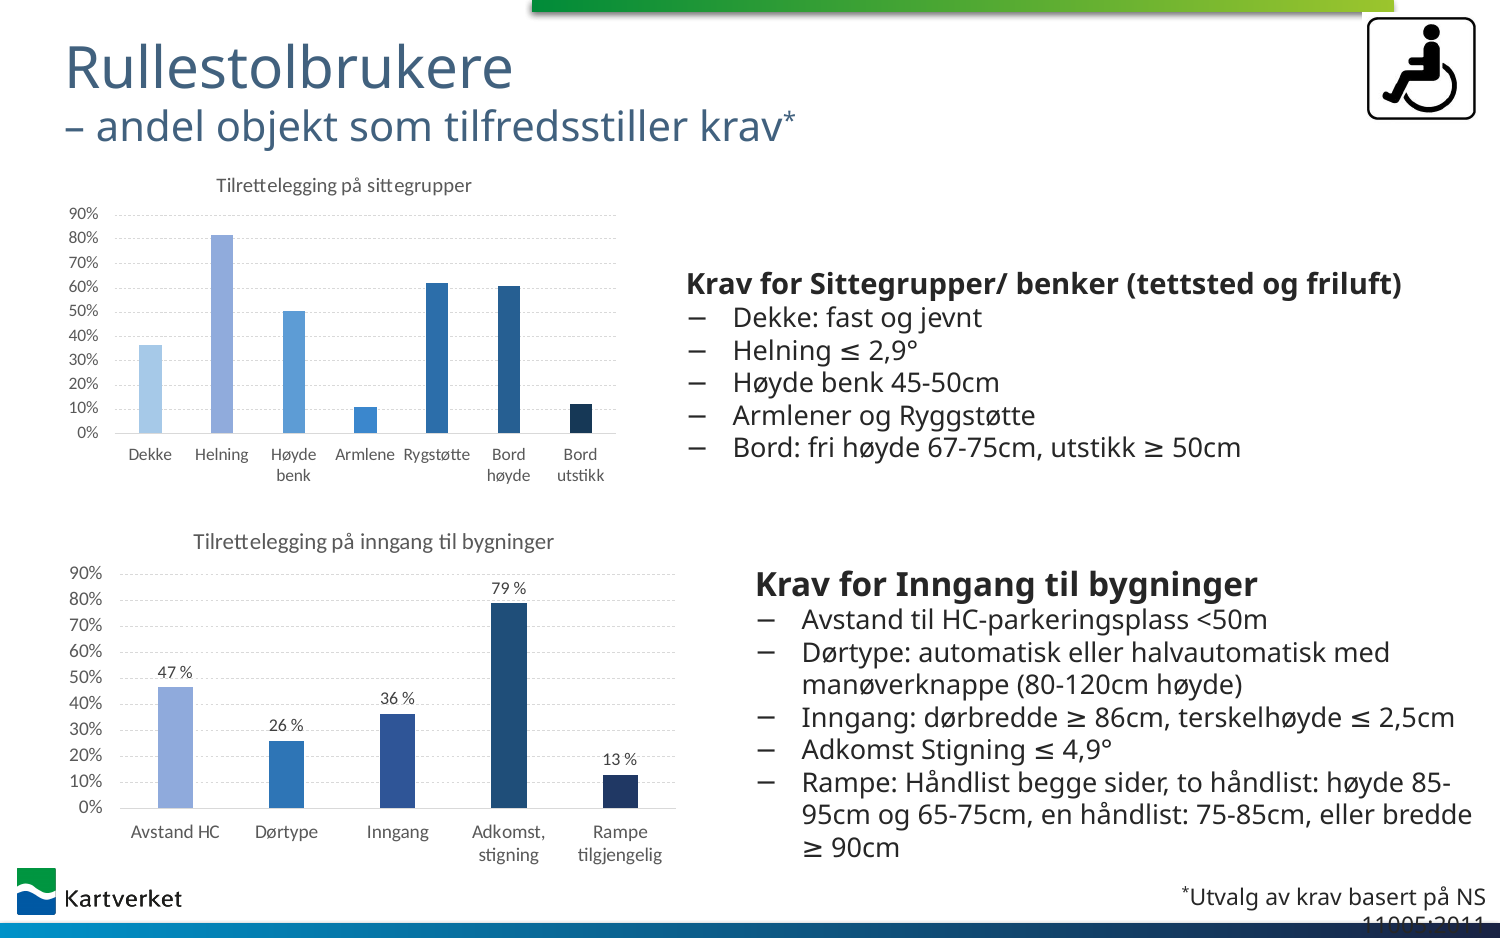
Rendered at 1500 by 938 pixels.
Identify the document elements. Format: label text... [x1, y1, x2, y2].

text_box Krav for Inngang til bygninger Avstand til HC-parkeringsplass <50m Dørtype: automatisk eller halvautomatisk med manøverknappe (80-120cm høyde) Inngang: dørbredde ≥ 86cm, terskelhøyde ≤ 2,5cm Adkomst Stigning ≤ 4,9° Rampe: Håndlist begge sider, to håndlist: høyde 85-95cm og 65-75cm, en håndlist: 75-85cm, eller bredde ≥ 90cm [740, 555, 1491, 870]
picture [1362, 12, 1481, 126]
text_box Krav for Sittegrupper/ benker (tettsted og friluft) Dekke: fast og jevnt Helning ≤ 2,9° Høyde benk 45-50cm Armlener og Ryggstøtte Bord: fri høyde 67-75cm, utstikk ≥ 50cm [670, 258, 1418, 471]
text_box Rullestolbrukere – andel objekt som tilfredsstiller krav* [49, 25, 1431, 158]
text_box *Utvalg av krav basert på NS 11005:2011 [1068, 873, 1500, 938]
picture [62, 166, 626, 492]
picture [62, 520, 687, 874]
